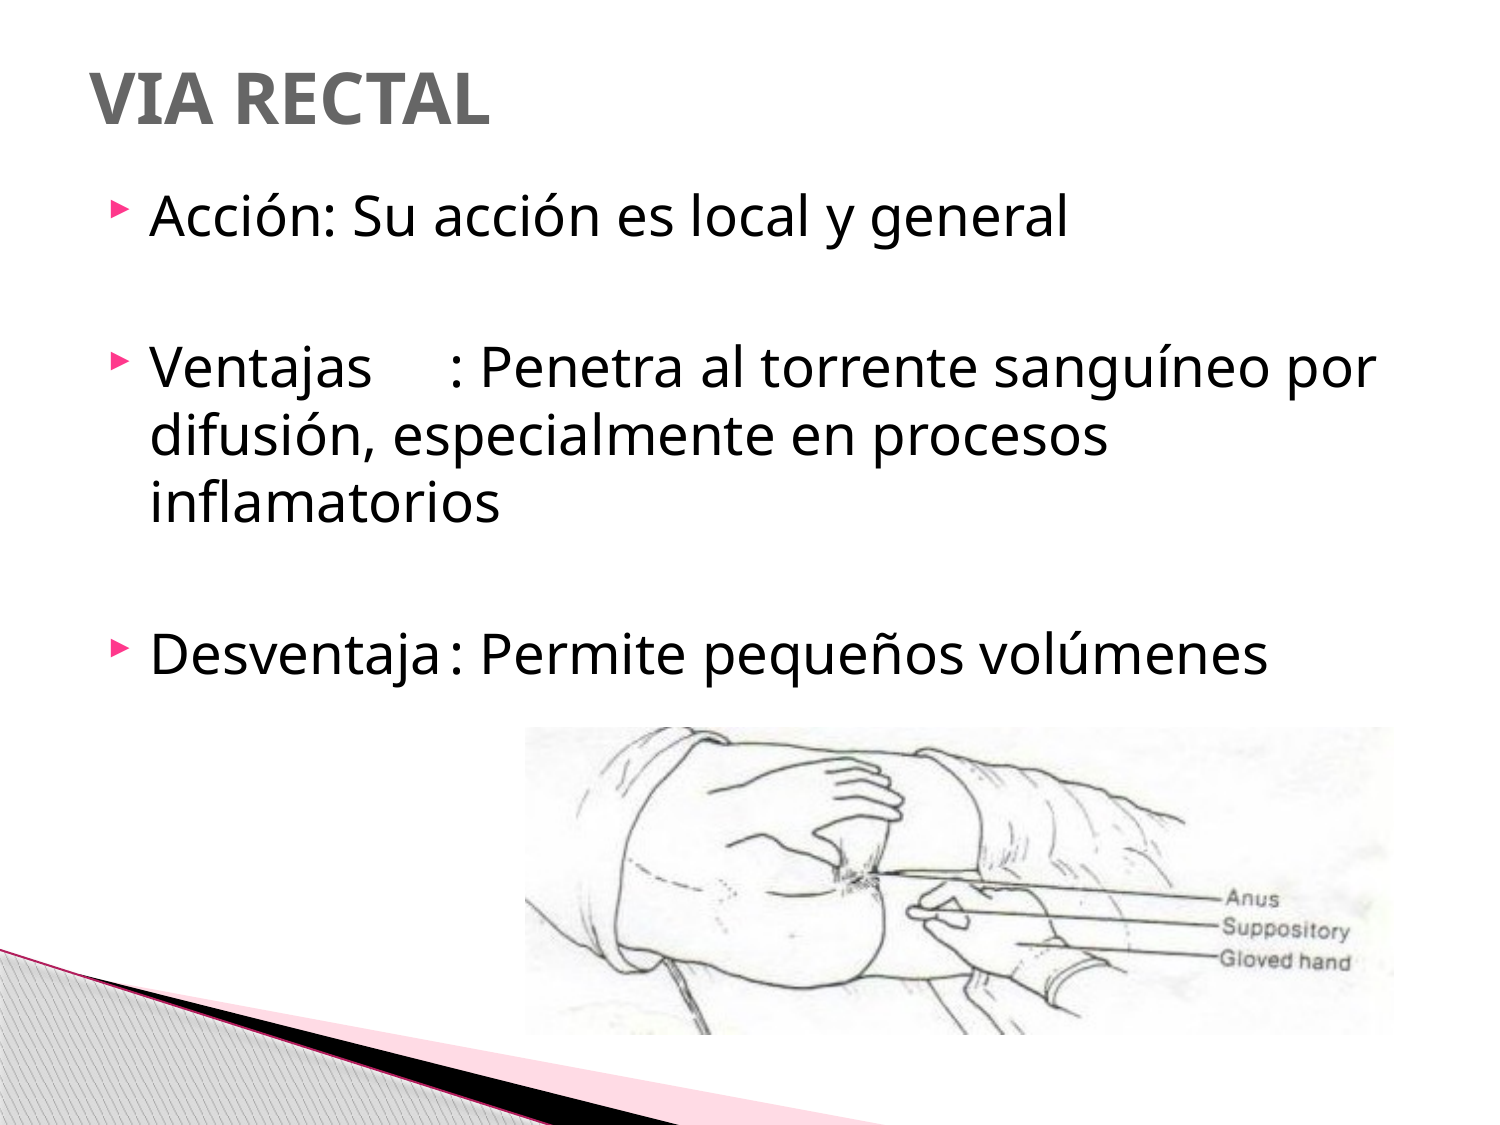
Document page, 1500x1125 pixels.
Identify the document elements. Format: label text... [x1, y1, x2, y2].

picture [525, 727, 1394, 1036]
list Acción: Su acción es local y general Ventajas : Penetra al torrente sanguíneo por difusión, especialmente en procesos inflamatorios Desventaja : Permite pequeños volúmenes [75, 233, 1425, 1005]
title VIA RECTAL [75, 45, 1425, 233]
